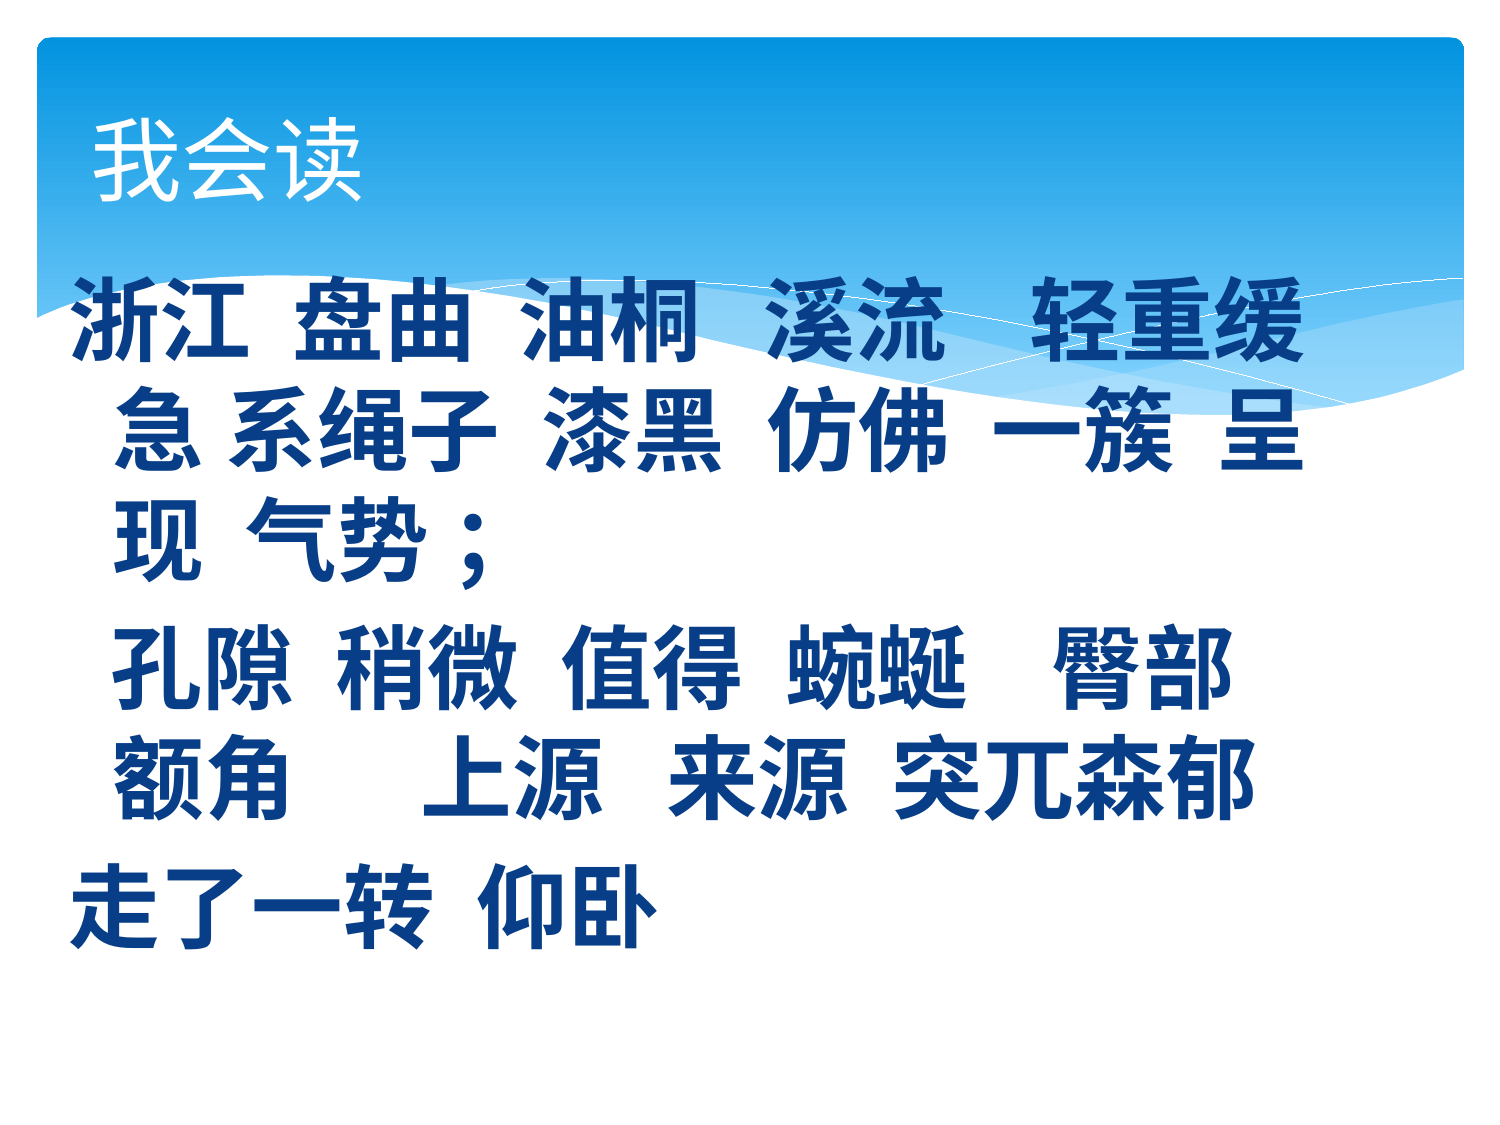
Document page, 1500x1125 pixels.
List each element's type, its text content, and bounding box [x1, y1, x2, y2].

title 我会读 [74, 55, 1426, 262]
list 浙江 盘曲 油桐 溪流 轻重缓急 系绳子 漆黑 仿佛 一簇 呈现 气势 ； 孔隙 稍微 值得 蜿蜒 臀部 额角 上源 来源 突兀森郁 走了一转 仰卧 [52, 255, 1404, 999]
